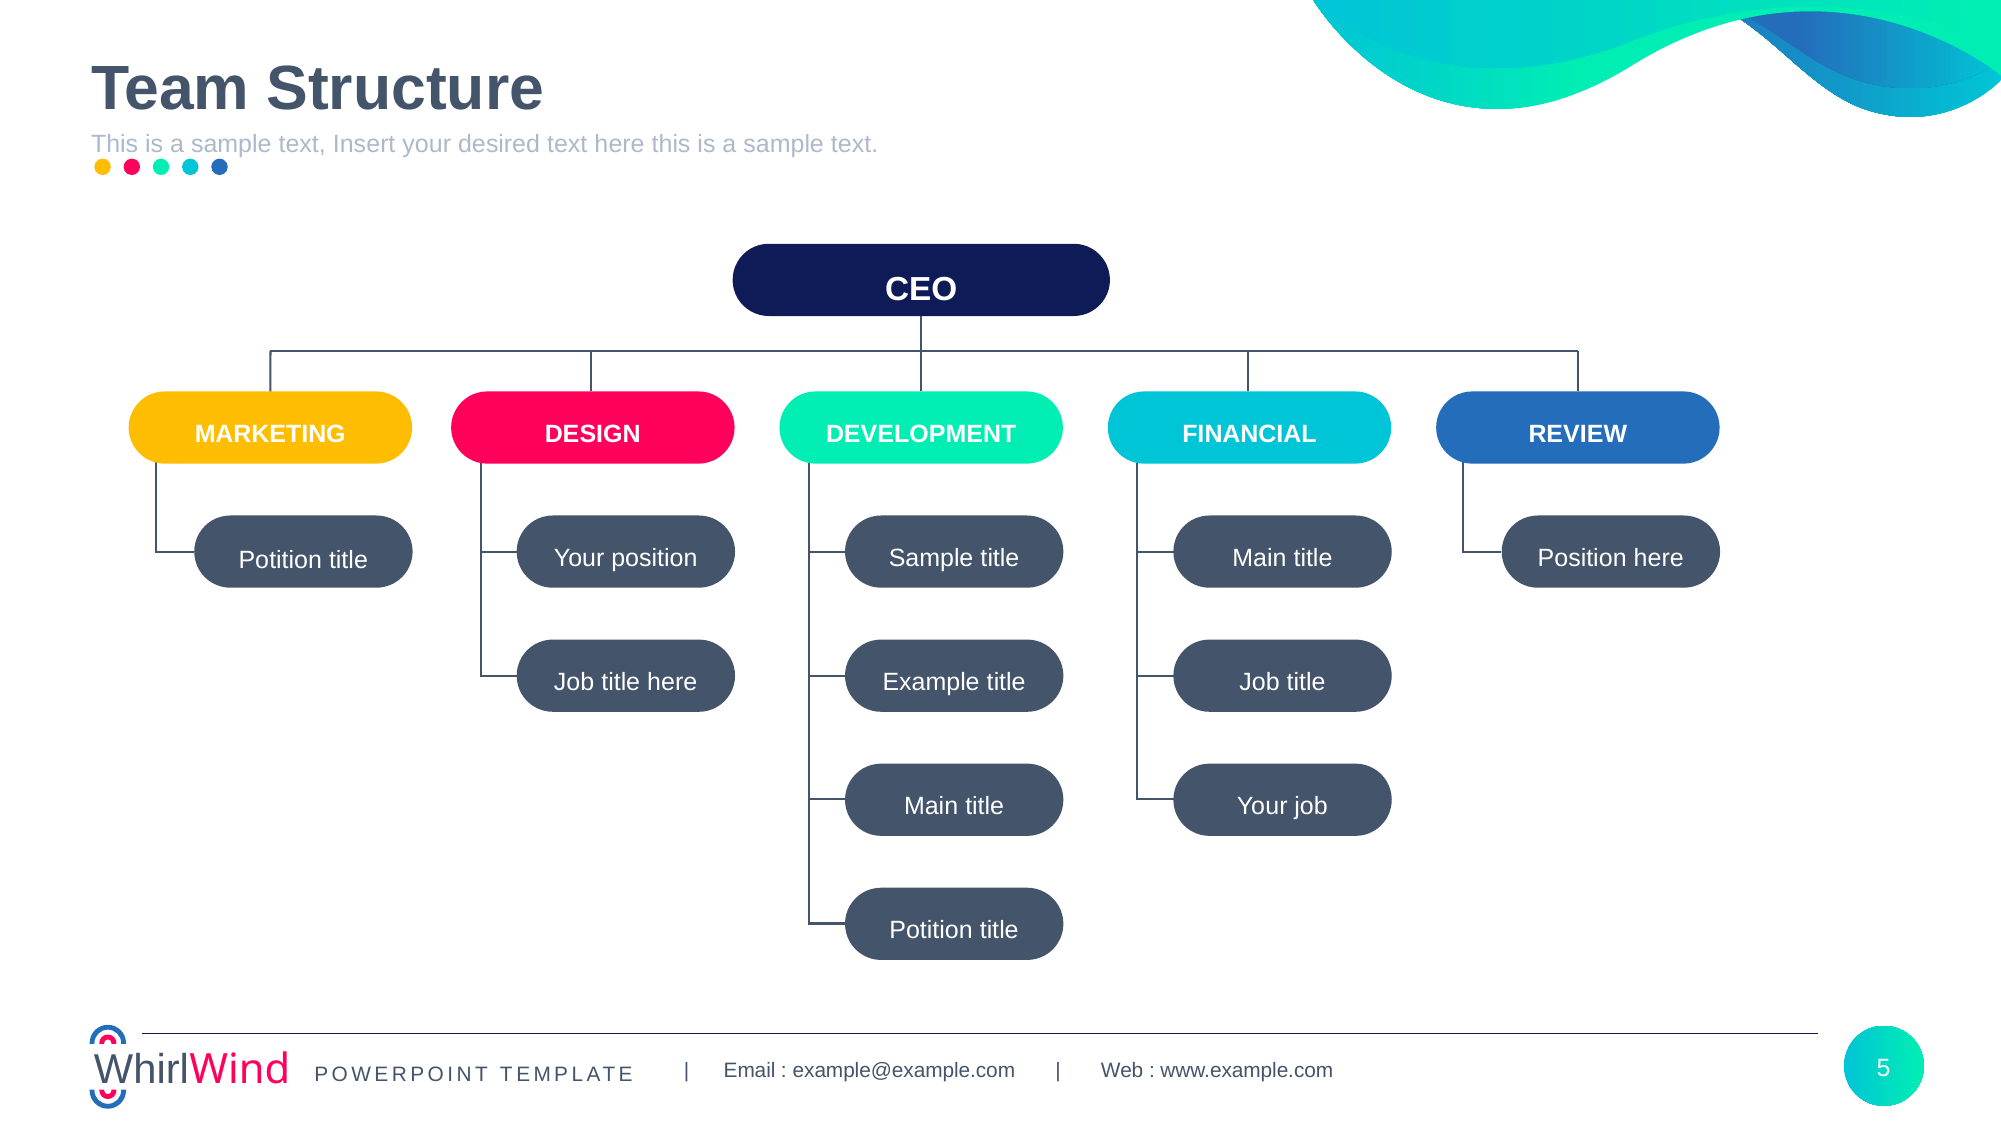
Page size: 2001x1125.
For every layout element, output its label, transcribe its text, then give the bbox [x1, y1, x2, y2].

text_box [844, 887, 1064, 960]
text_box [1436, 391, 1720, 464]
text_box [516, 639, 736, 712]
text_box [1173, 515, 1392, 588]
title Team Structure [76, 39, 1924, 130]
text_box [451, 391, 735, 464]
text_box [194, 515, 413, 588]
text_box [1501, 515, 1721, 588]
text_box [128, 391, 413, 464]
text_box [1173, 763, 1392, 836]
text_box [1107, 391, 1392, 464]
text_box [844, 639, 1064, 712]
slide_number 5 [1837, 1036, 1930, 1096]
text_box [844, 515, 1064, 588]
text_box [1173, 639, 1392, 712]
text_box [516, 515, 736, 588]
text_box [732, 243, 1110, 316]
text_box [1311, 0, 2000, 117]
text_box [844, 763, 1064, 836]
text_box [779, 391, 1063, 464]
